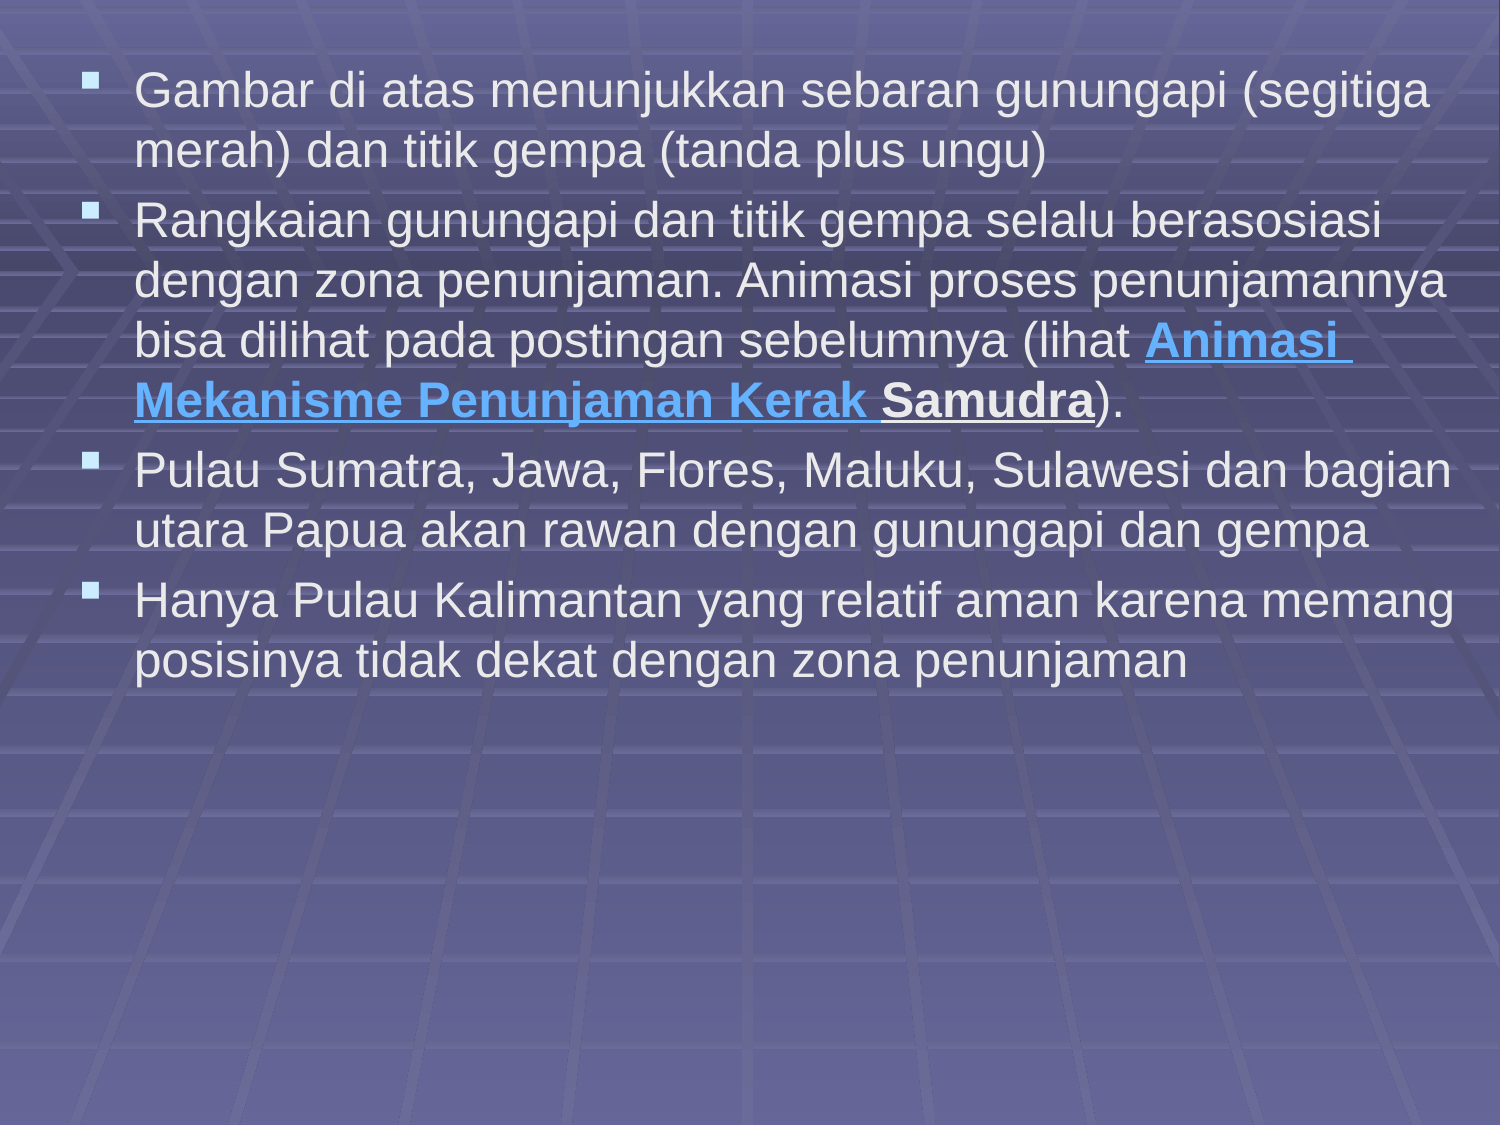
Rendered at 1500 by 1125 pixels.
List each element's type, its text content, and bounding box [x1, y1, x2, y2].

list Gambar di atas menunjukkan sebaran gunungapi (segitiga merah) dan titik gempa (tanda plus ungu) Rangkaian gunungapi dan titik gempa selalu berasosiasi dengan zona penunjaman. Animasi proses penunjamannya bisa dilihat pada postingan sebelumnya (lihat Animasi Mekanisme Penunjaman Kerak Samudra). Pulau Sumatra, Jawa, Flores, Maluku, Sulawesi dan bagian utara Papua akan rawan dengan gunungapi dan gempa Hanya Pulau Kalimantan yang relatif aman karena memang posisinya tidak dekat dengan zona penunjaman [62, 49, 1476, 1076]
